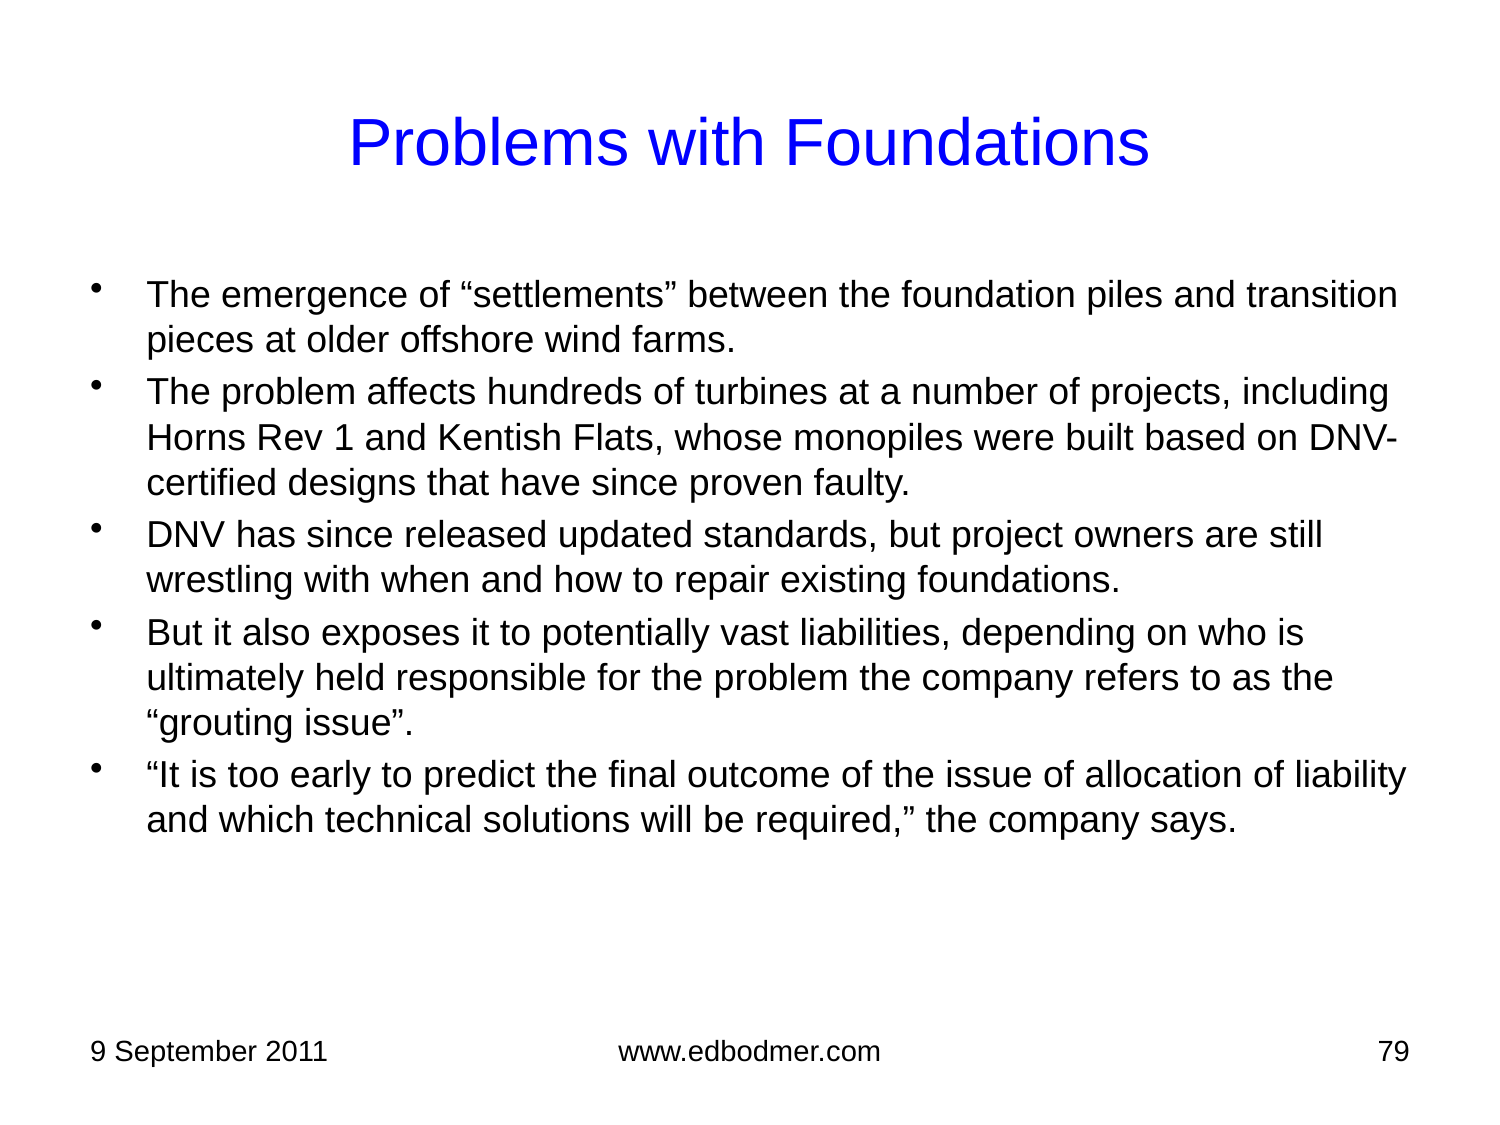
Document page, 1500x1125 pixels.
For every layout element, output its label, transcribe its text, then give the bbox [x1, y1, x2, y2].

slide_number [74, 1024, 426, 1103]
title Problems with Foundations [74, 44, 1426, 233]
footer www.edbodmer.com [512, 1024, 988, 1103]
slide_number 79 [1074, 1024, 1426, 1103]
list The emergence of “settlements” between the foundation piles and transition pieces at older offshore wind farms. The problem affects hundreds of turbines at a number of projects, including Horns Rev 1 and Kentish Flats, whose monopiles were built based on DNV-certified designs that have since proven faulty. DNV has since released updated standards, but project owners are still wrestling with when and how to repair existing foundations. But it also exposes it to potentially vast liabilities, depending on who is ultimately held responsible for the problem the company refers to as the “grouting issue”. “It is too early to predict the final outcome of the issue of allocation of liability and which technical solutions will be required,” the company says. [74, 262, 1426, 1006]
